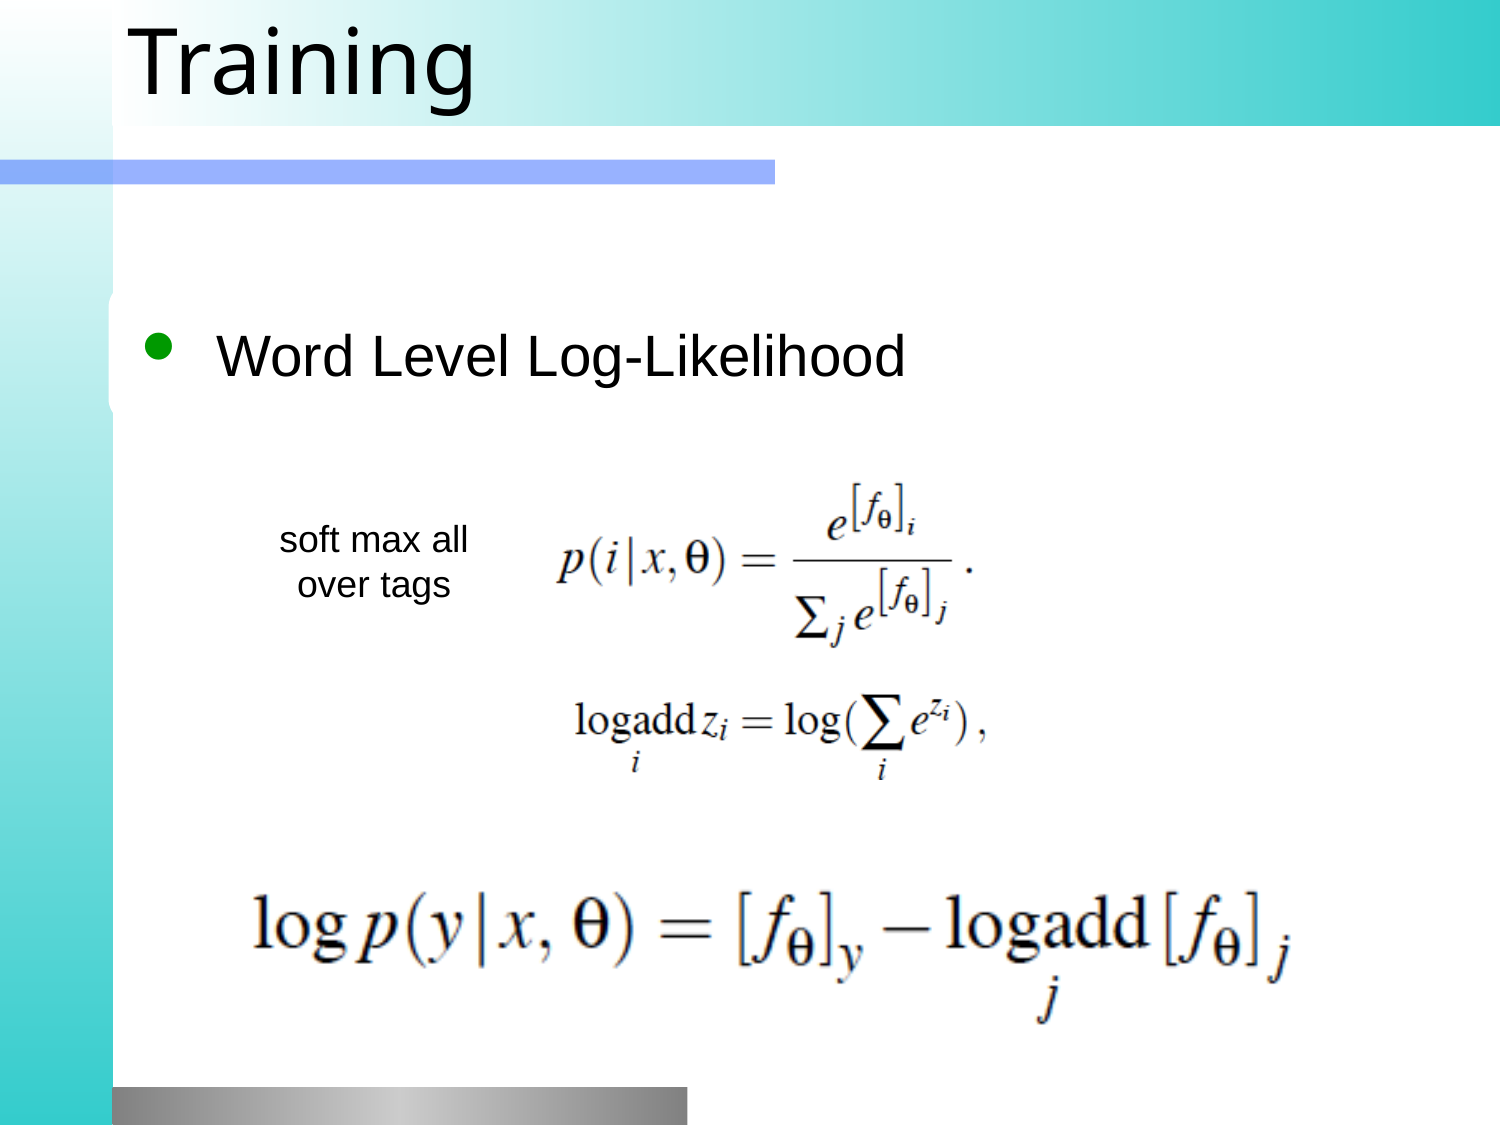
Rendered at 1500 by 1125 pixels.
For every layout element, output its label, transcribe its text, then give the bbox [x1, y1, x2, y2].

picture [146, 836, 1307, 1045]
picture [521, 439, 1083, 780]
text_box Word Level Log-Likelihood [108, 282, 1032, 424]
title Training [112, 0, 1500, 121]
text_box soft max all over tags [226, 507, 516, 613]
